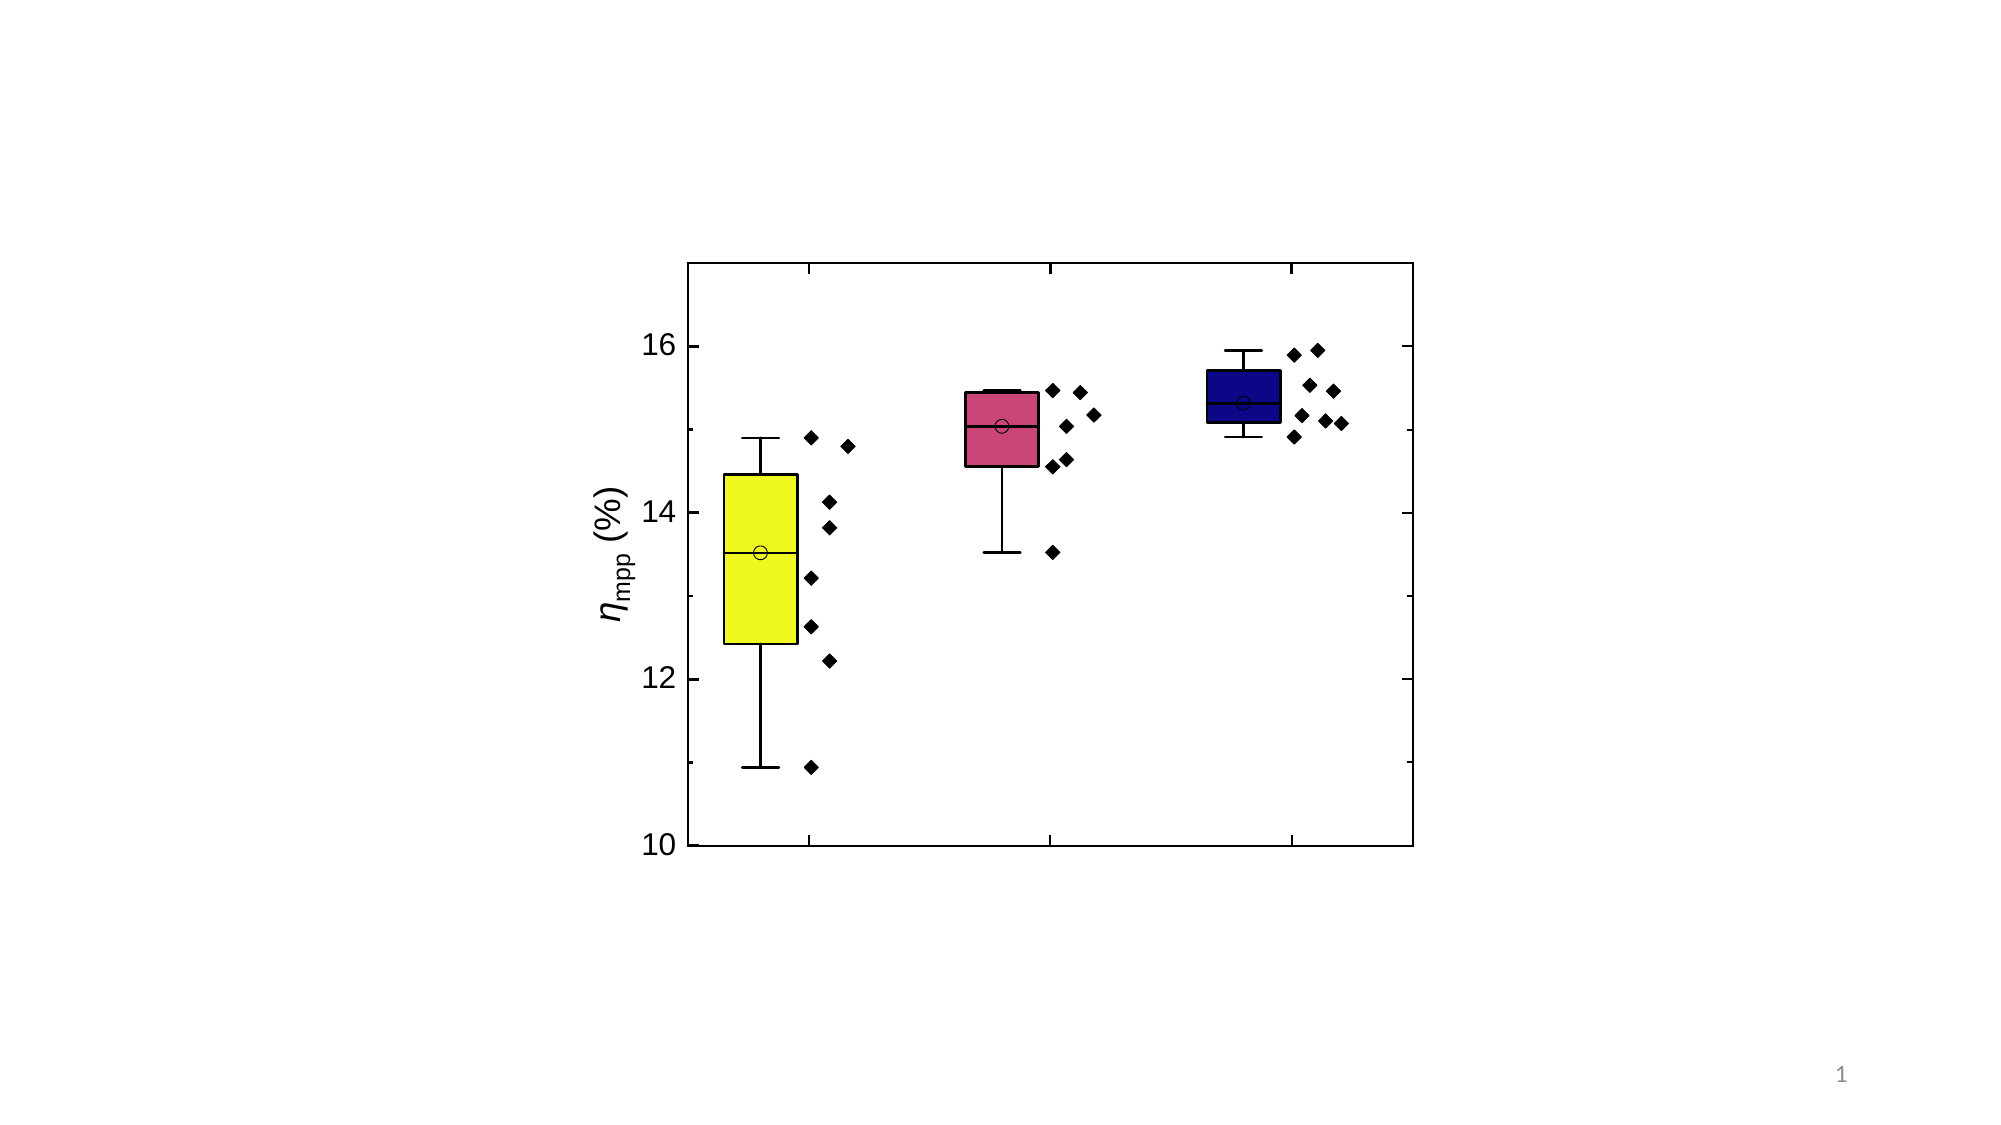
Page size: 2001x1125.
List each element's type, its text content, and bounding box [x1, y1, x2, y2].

picture [577, 239, 1423, 886]
slide_number 1 [1412, 1042, 1863, 1103]
